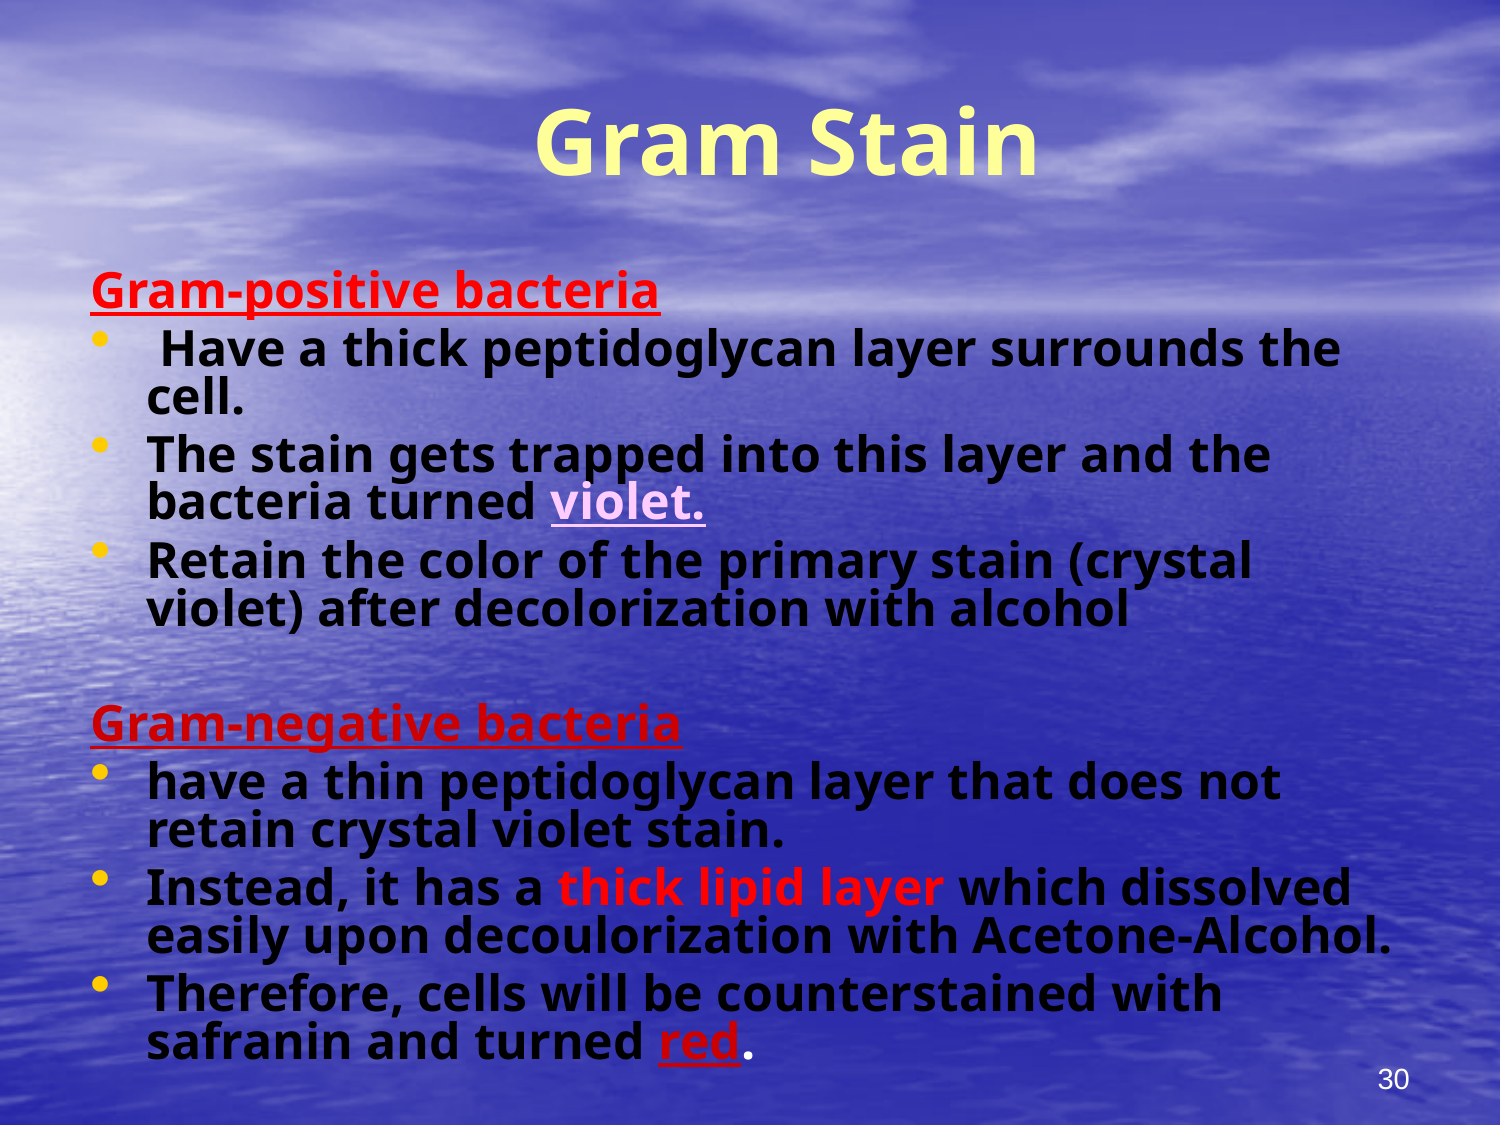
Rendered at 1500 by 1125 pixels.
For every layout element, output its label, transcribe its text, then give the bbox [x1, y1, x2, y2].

slide_number 30 [1074, 1051, 1426, 1103]
list Gram-positive bacteria Have a thick peptidoglycan layer surrounds the cell. The stain gets trapped into this layer and the bacteria turned violet. Retain the color of the primary stain (crystal violet) after decolorization with alcohol Gram-negative bacteria have a thin peptidoglycan layer that does not retain crystal violet stain. Instead, it has a thick lipid layer which dissolved easily upon decoulorization with Acetone-Alcohol. Therefore, cells will be counterstained with safranin and turned red. [74, 262, 1426, 1051]
text_box Gram Stain [112, 24, 1463, 252]
